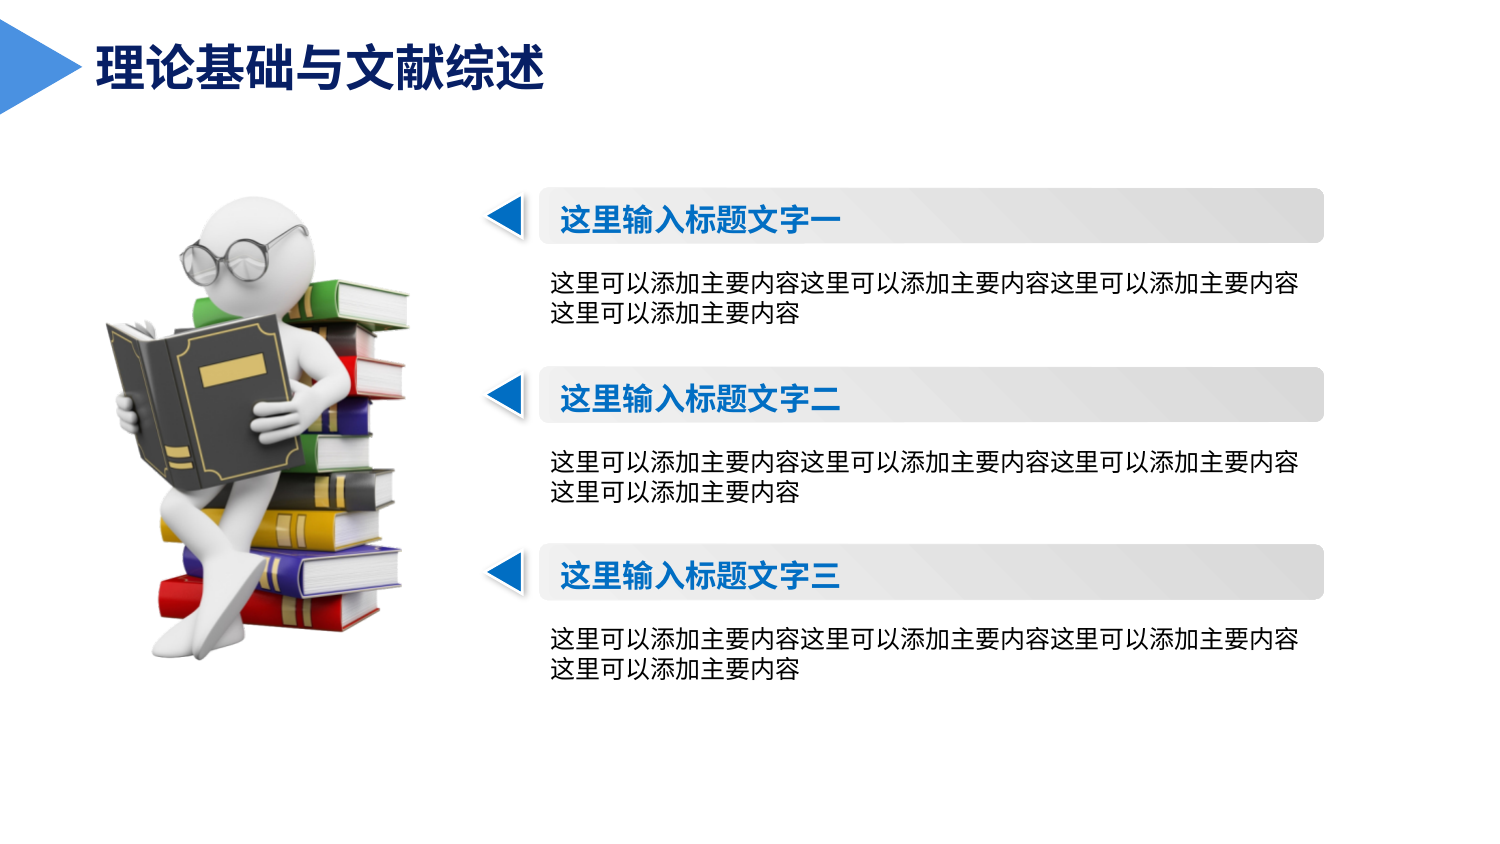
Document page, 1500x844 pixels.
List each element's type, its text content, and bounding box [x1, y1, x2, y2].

text_box [482, 191, 524, 240]
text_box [539, 187, 1334, 244]
text_box 这里可以添加主要内容这里可以添加主要内容这里可以添加主要内容这里可以添加主要内容 [539, 617, 1334, 689]
picture [62, 188, 451, 674]
text_box [482, 370, 524, 419]
text_box [482, 548, 524, 596]
text_box 这里可以添加主要内容这里可以添加主要内容这里可以添加主要内容这里可以添加主要内容 [539, 440, 1334, 512]
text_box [539, 366, 1334, 423]
text_box 这里可以添加主要内容这里可以添加主要内容这里可以添加主要内容这里可以添加主要内容 [539, 261, 1334, 333]
text_box [0, 19, 83, 115]
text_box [539, 543, 1334, 601]
text_box 理论基础与文献综述 [80, 29, 561, 105]
